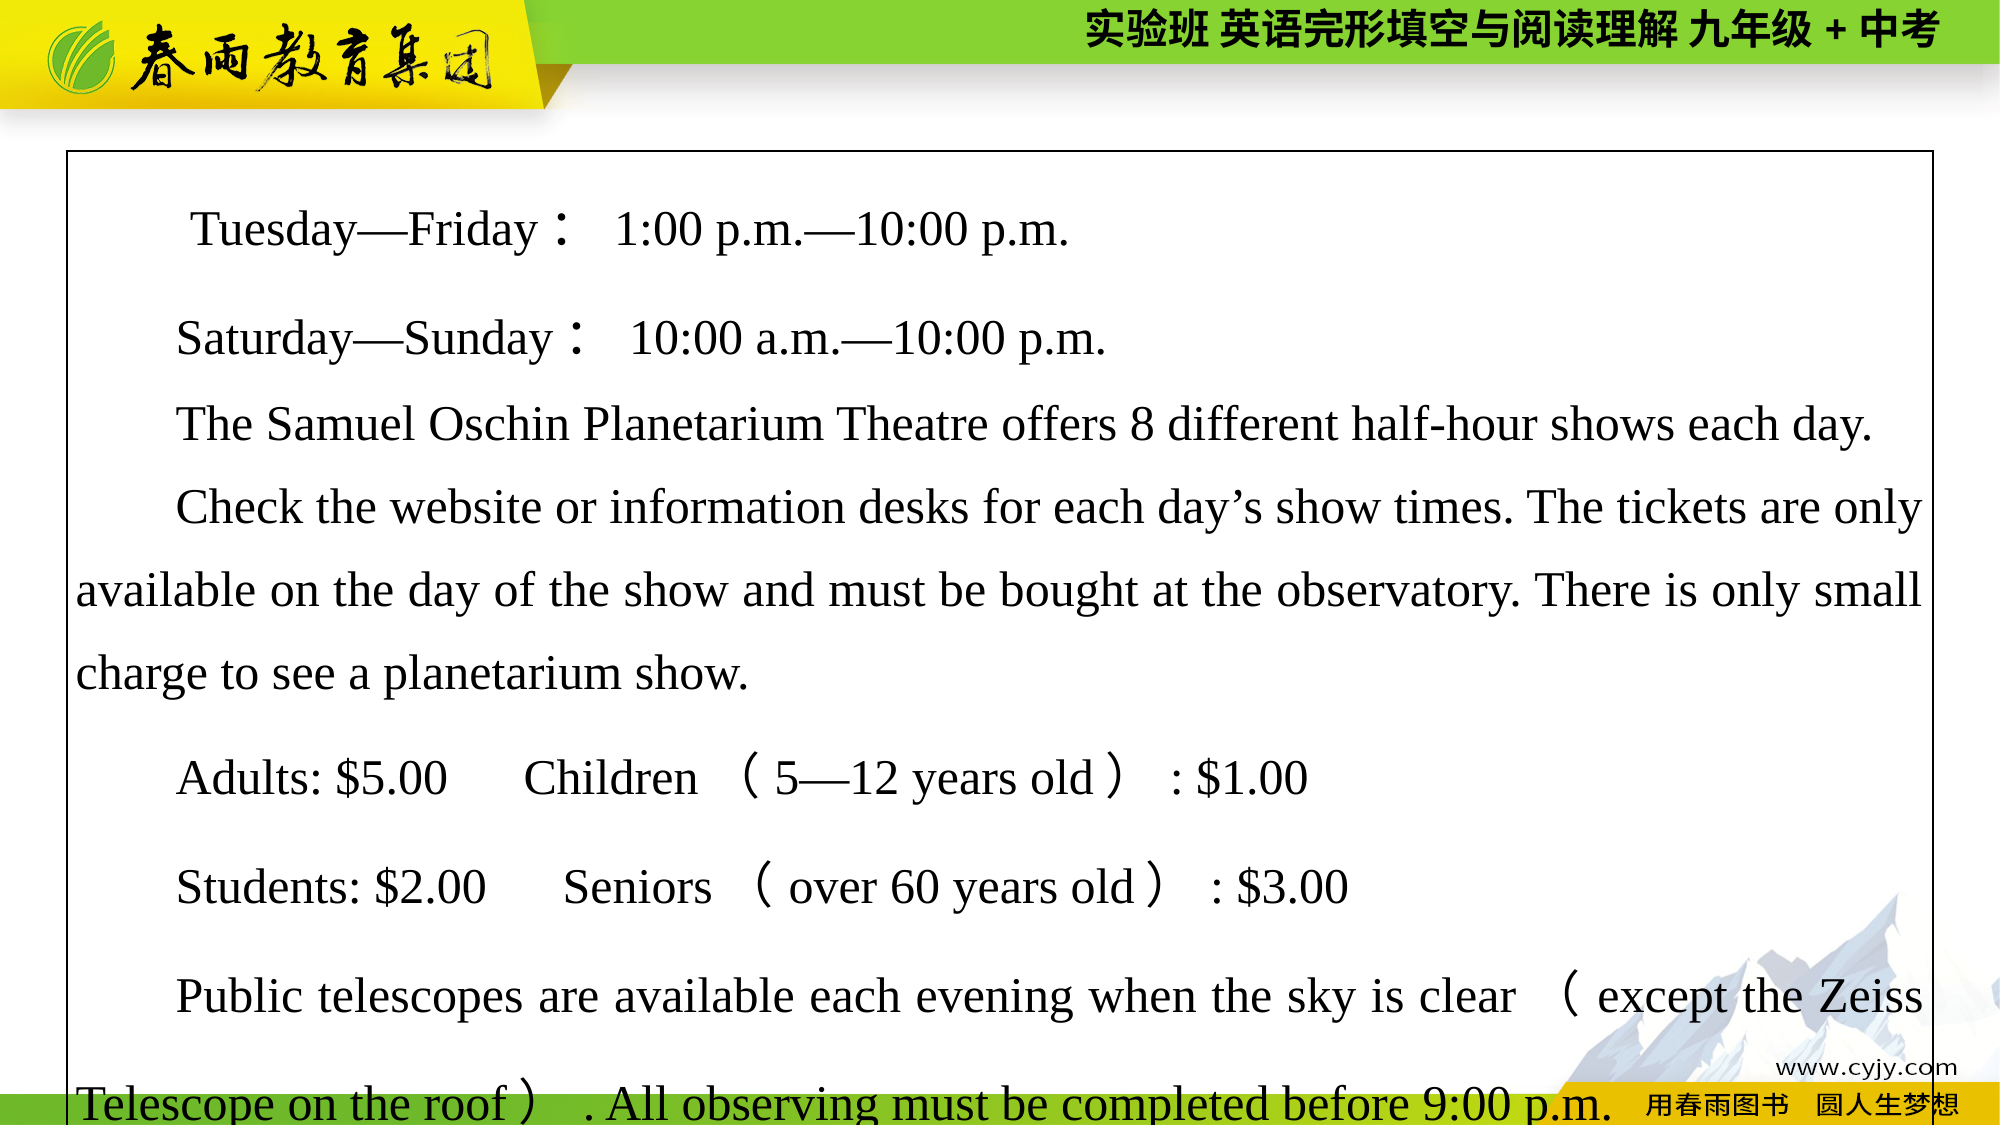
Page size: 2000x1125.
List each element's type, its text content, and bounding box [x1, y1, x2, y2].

picture [0, 0, 2000, 1125]
table_header Tuesday—Friday：1:00 p.m.—10:00 p.m. Saturday—Sunday：10:00 a.m.—10:00 p.m. The Samuel Oschin Planetarium Theatre offers 8 different half-hour shows each day. Check the website or information desks for each day’s show times. The tickets are only available on the day of the show and must be bought at the observatory. There is only small charge to see a planetarium show. Adults: $5.00 Children（5—12 years old）: $1.00 Students: $2.00 Seniors（over 60 years old）: $3.00 Public telescopes are available each evening when the sky is clear（except the Zeiss Telescope on the roof）. All observing must be completed before 9:00 p.m. [68, 152, 1932, 1125]
